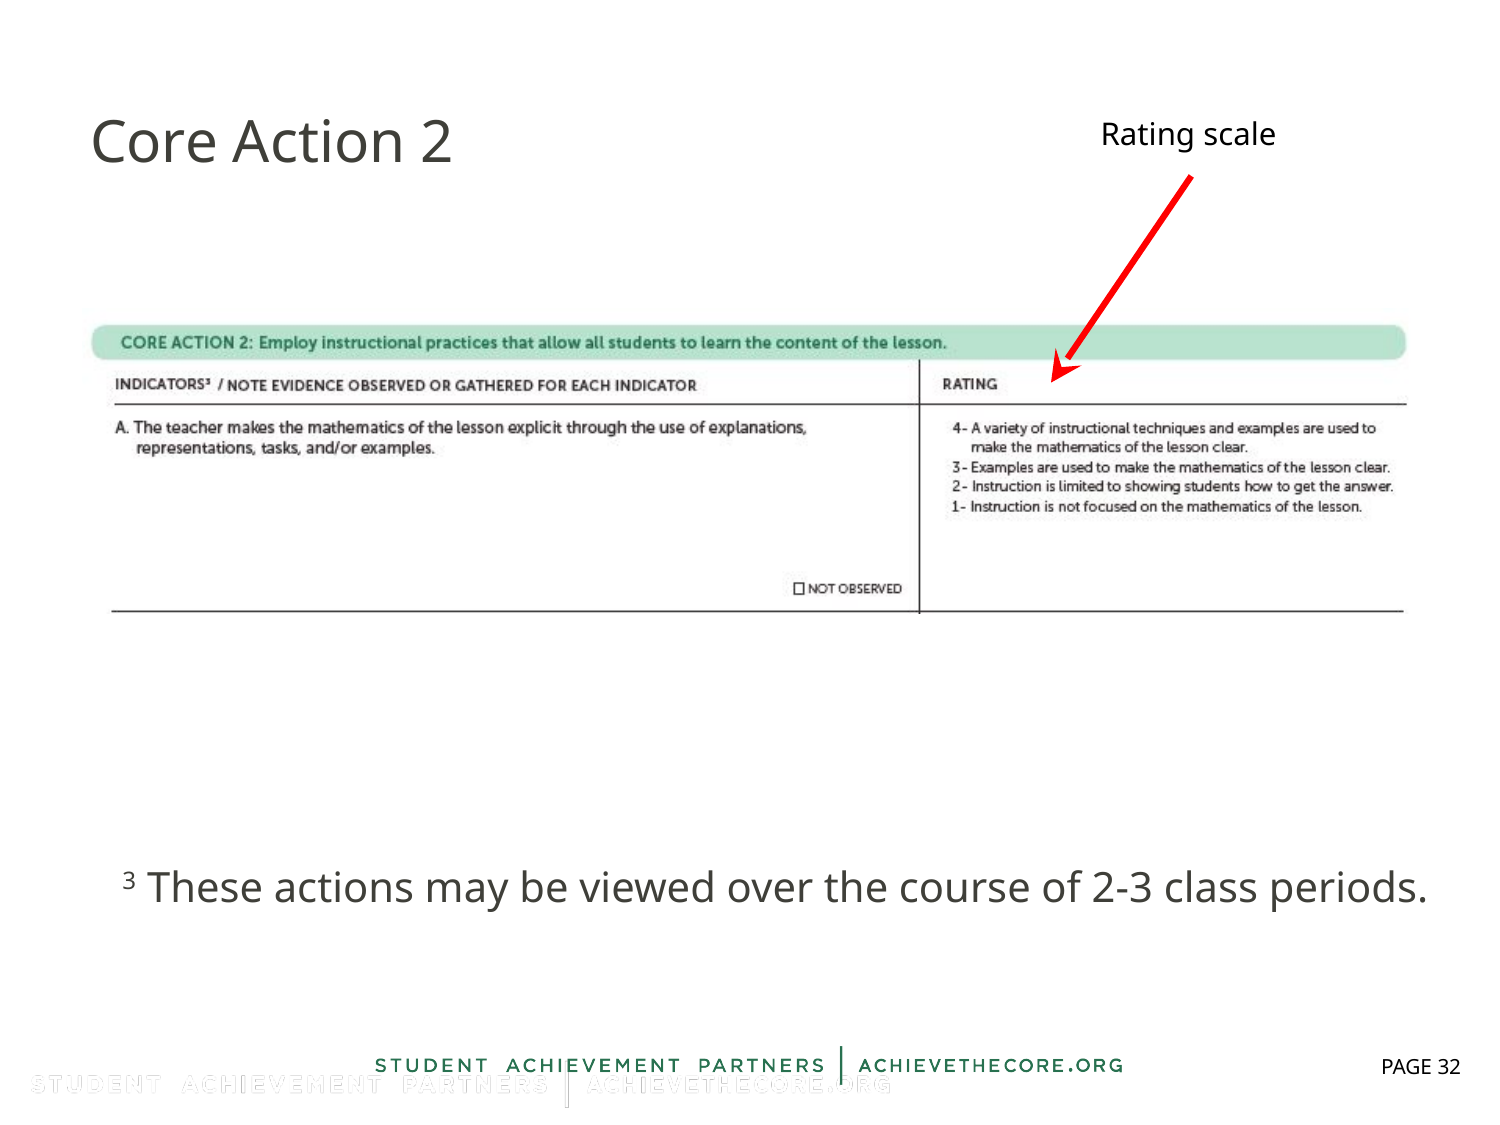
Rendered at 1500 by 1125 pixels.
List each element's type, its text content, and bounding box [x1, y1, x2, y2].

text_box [1050, 175, 1192, 383]
text_box 3 These actions may be viewed over the course of 2-3 class periods. [107, 862, 1466, 976]
picture [375, 1046, 1122, 1085]
text_box Rating scale [1085, 99, 1500, 213]
title Core Action 2 [75, 45, 1425, 233]
picture [82, 308, 1418, 614]
